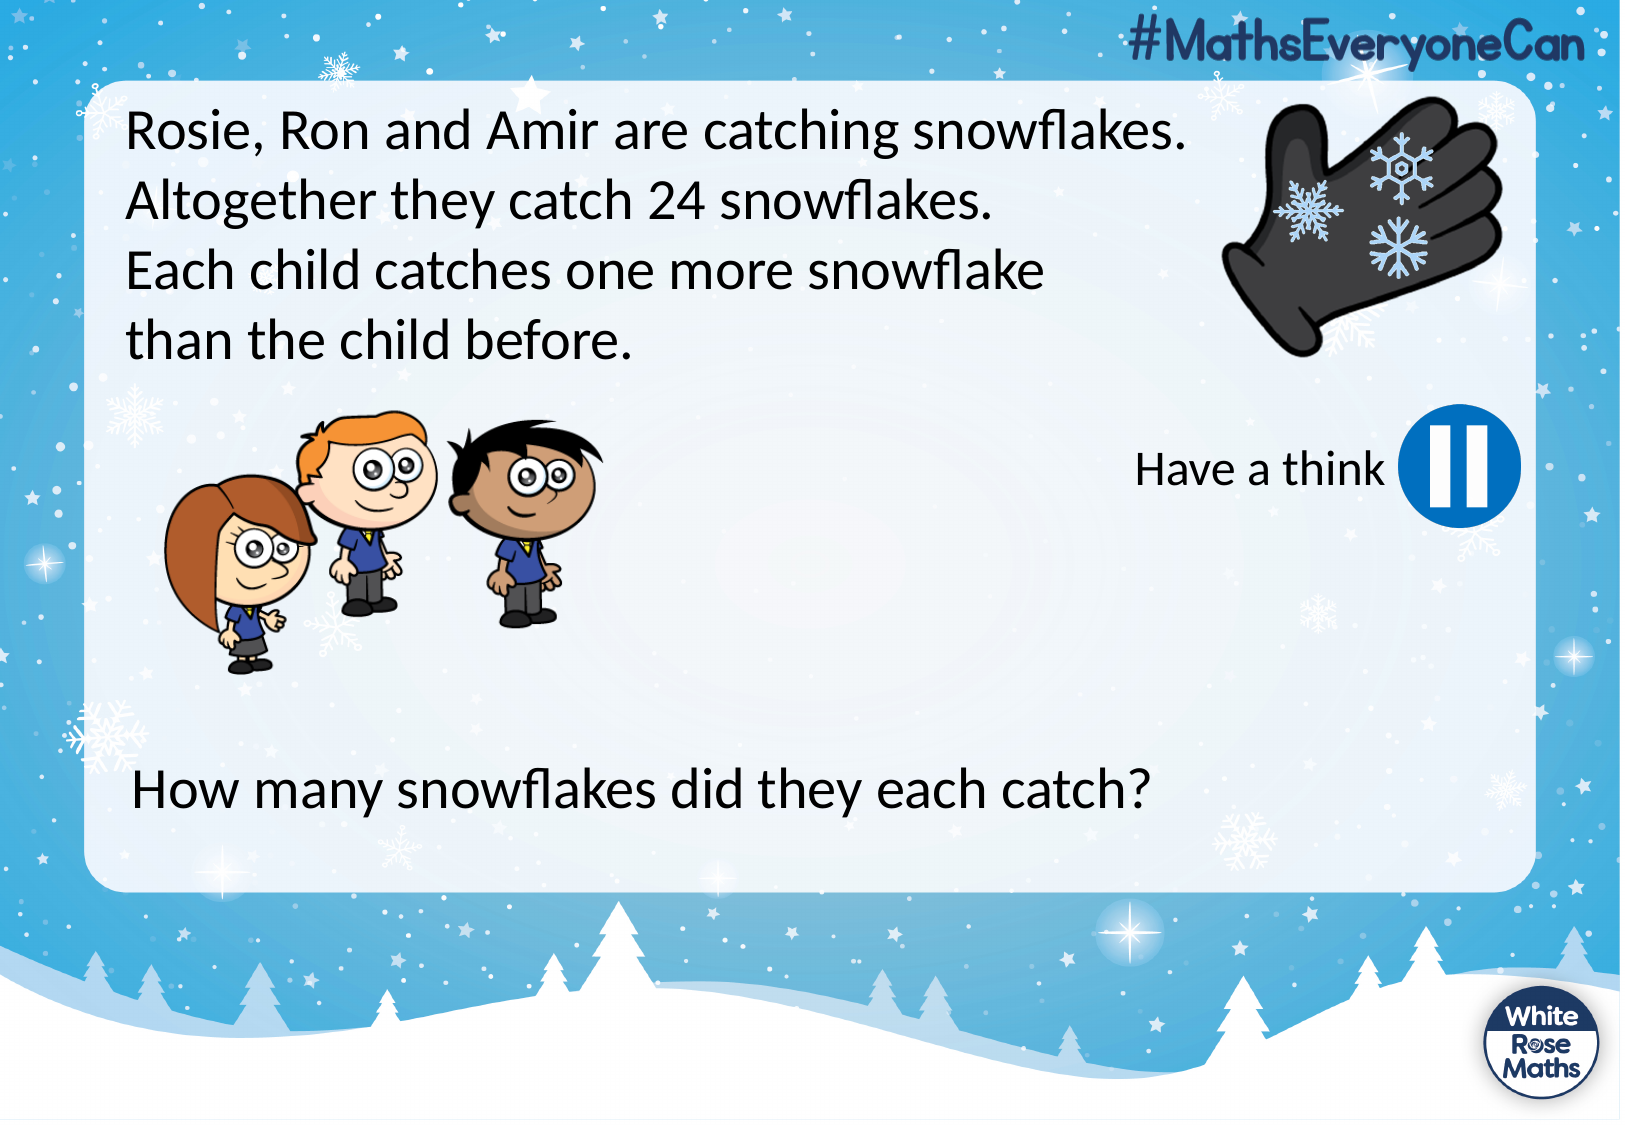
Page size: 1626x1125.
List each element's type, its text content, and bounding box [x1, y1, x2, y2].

picture [0, 0, 1626, 1125]
text_box Rosie, Ron and Amir are catching snowflakes. Altogether they catch 24 snowflakes. Each child catches one more snowflake than the child before. [110, 83, 1175, 379]
text_box Have a think [1119, 427, 1398, 503]
text_box How many snowflakes did they each catch? [117, 743, 1170, 828]
